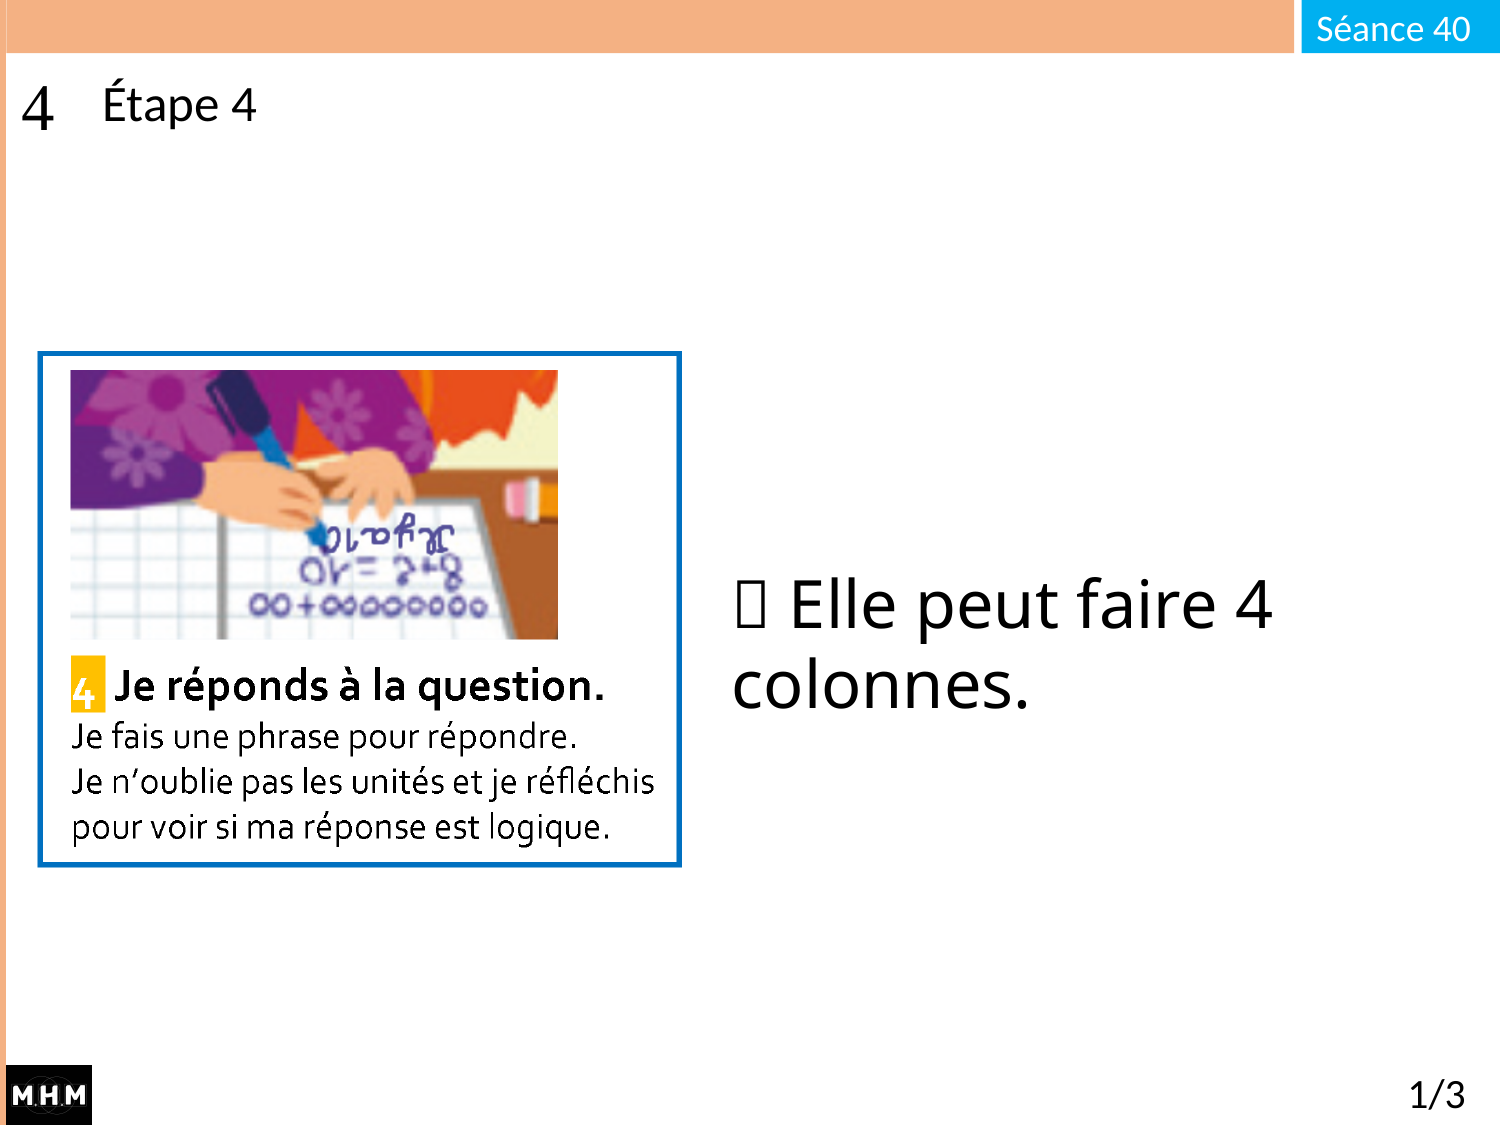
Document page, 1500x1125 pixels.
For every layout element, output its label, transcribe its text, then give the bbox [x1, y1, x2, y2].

picture [6, 1065, 92, 1125]
text_box  Elle peut faire 4 colonnes. [716, 554, 1441, 729]
picture [34, 350, 684, 869]
list 1/3 [1373, 1064, 1500, 1125]
title Étape 4 [87, 32, 1382, 140]
